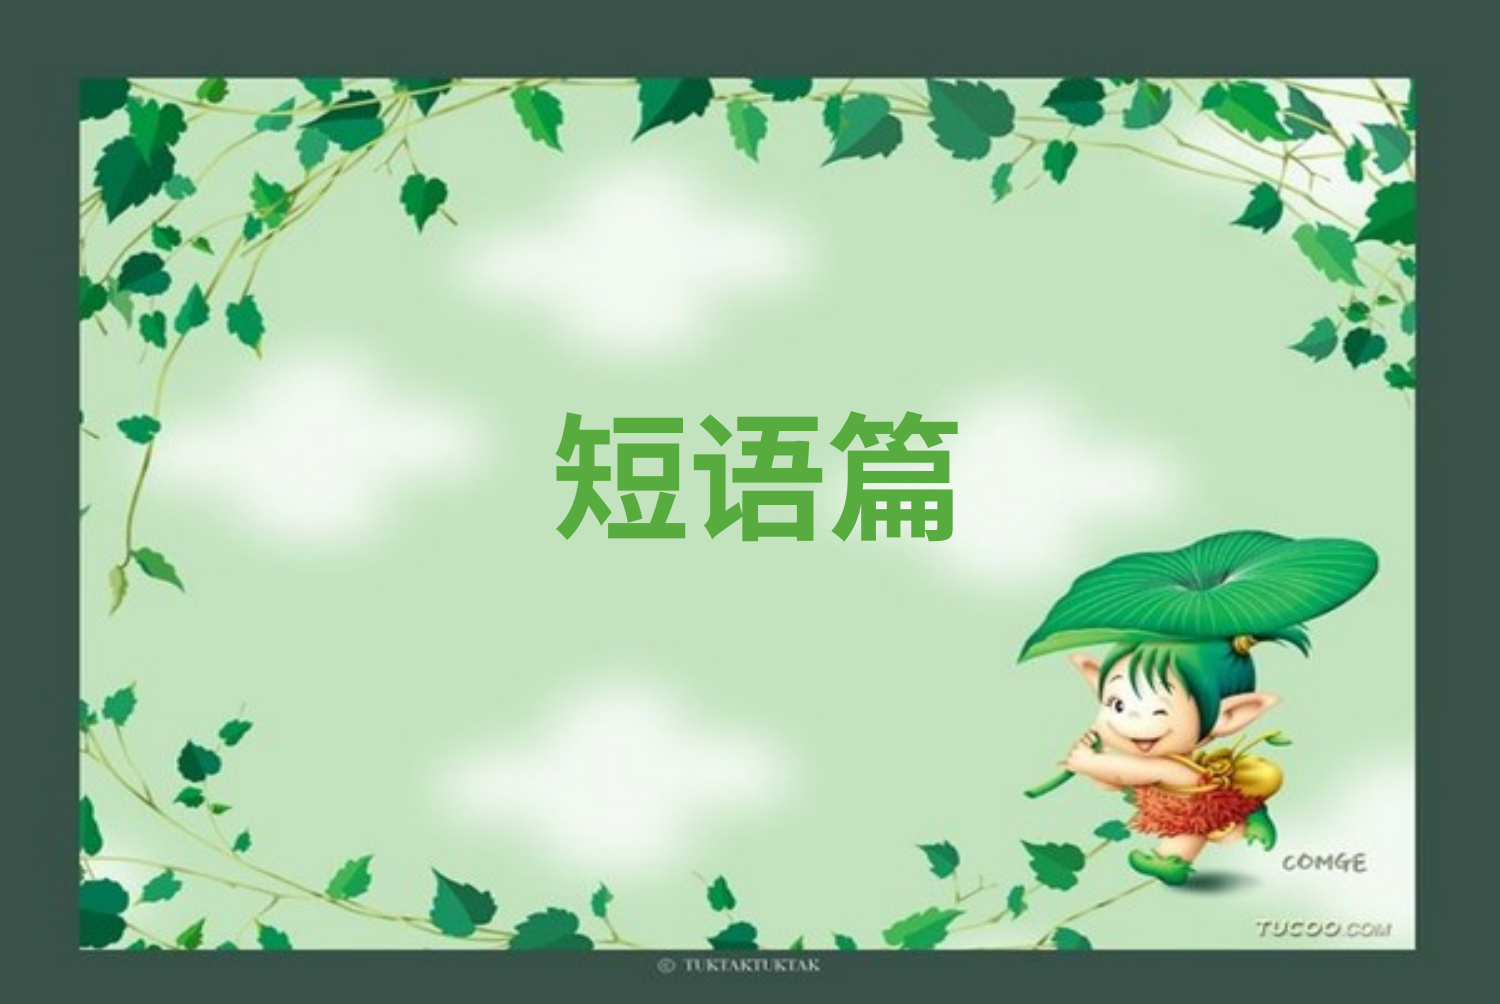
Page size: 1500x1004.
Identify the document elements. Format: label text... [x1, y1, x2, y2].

picture [0, 0, 1500, 1004]
list 短语篇 [537, 402, 1010, 576]
